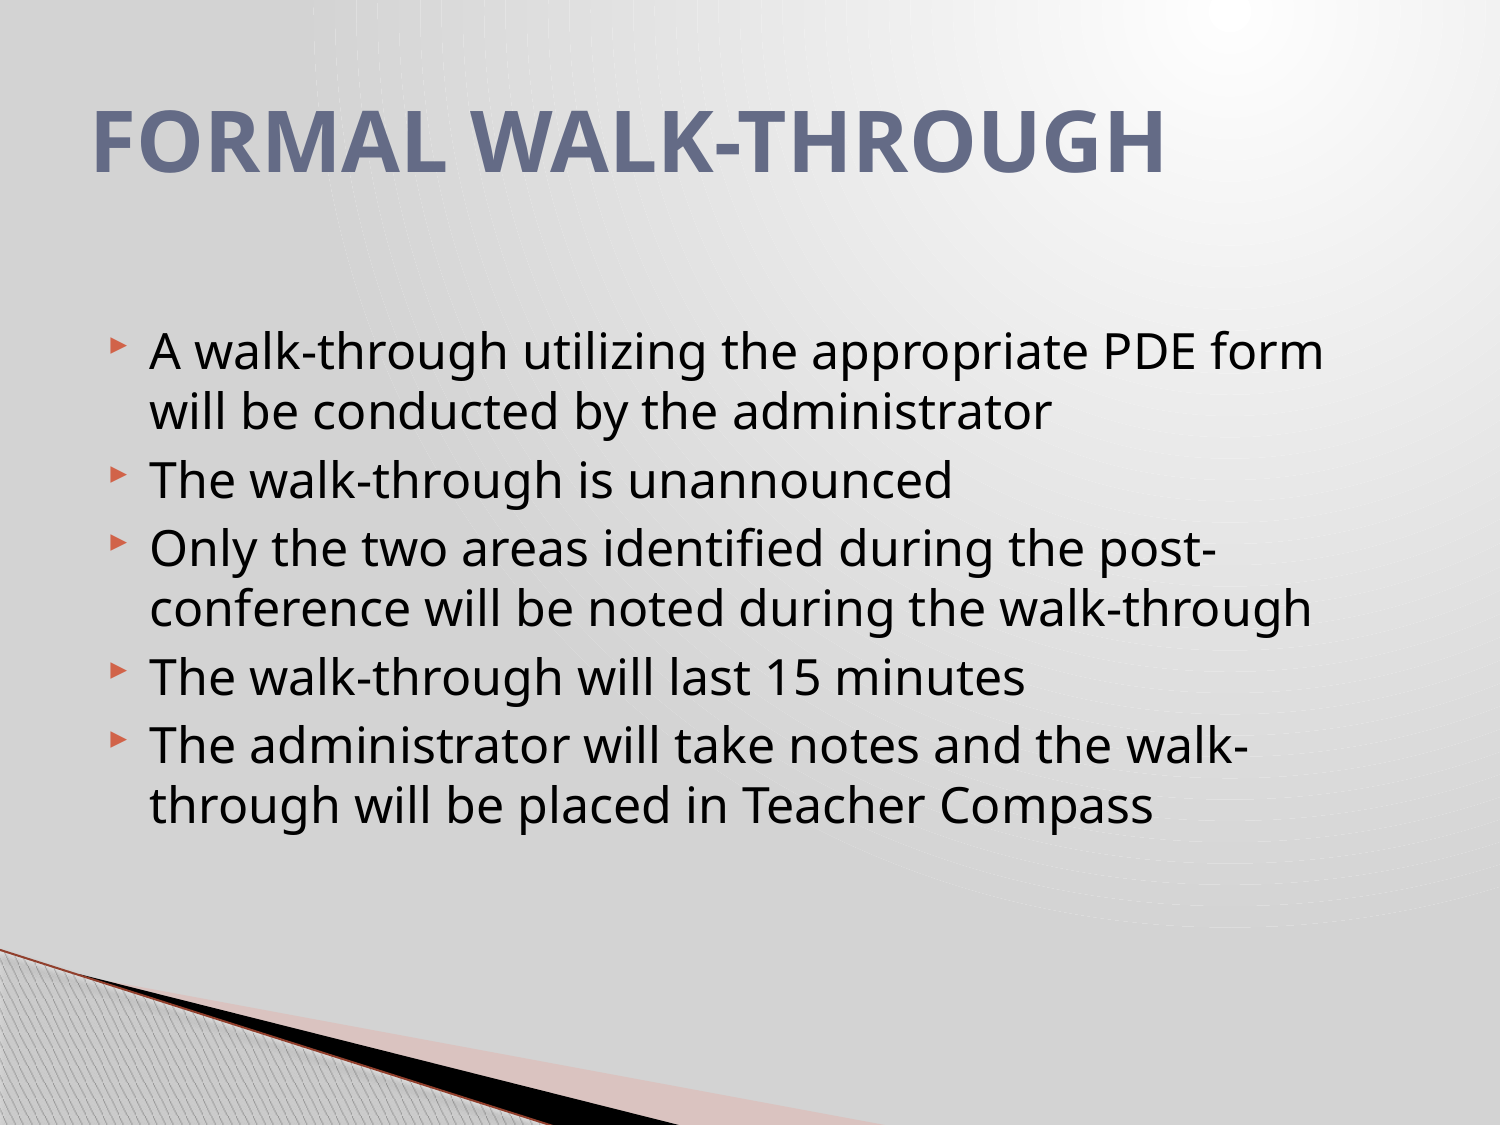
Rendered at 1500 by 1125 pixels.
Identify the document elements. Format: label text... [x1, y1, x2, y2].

title FORMAL WALK-THROUGH [75, 45, 1425, 233]
list A walk-through utilizing the appropriate PDE form will be conducted by the administrator The walk-through is unannounced Only the two areas identified during the post-conference will be noted during the walk-through The walk-through will last 15 minutes The administrator will take notes and the walk-through will be placed in Teacher Compass [75, 312, 1425, 986]
